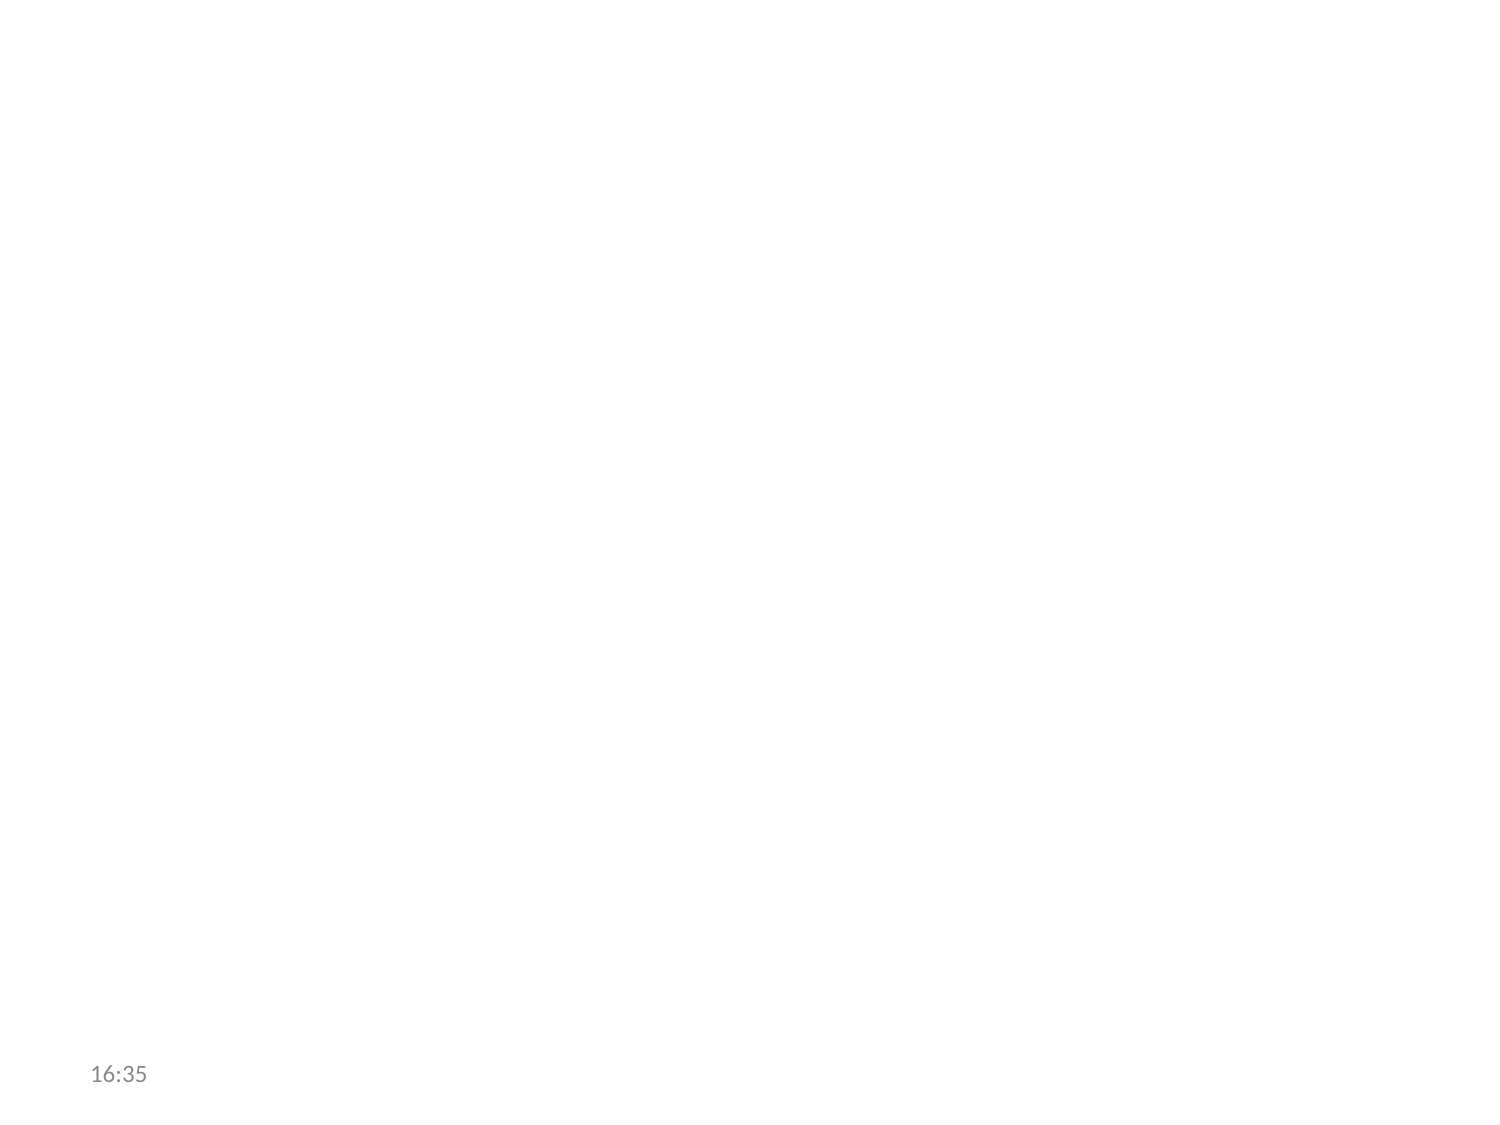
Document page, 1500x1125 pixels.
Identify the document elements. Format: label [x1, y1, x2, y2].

slide_number [75, 1042, 425, 1103]
